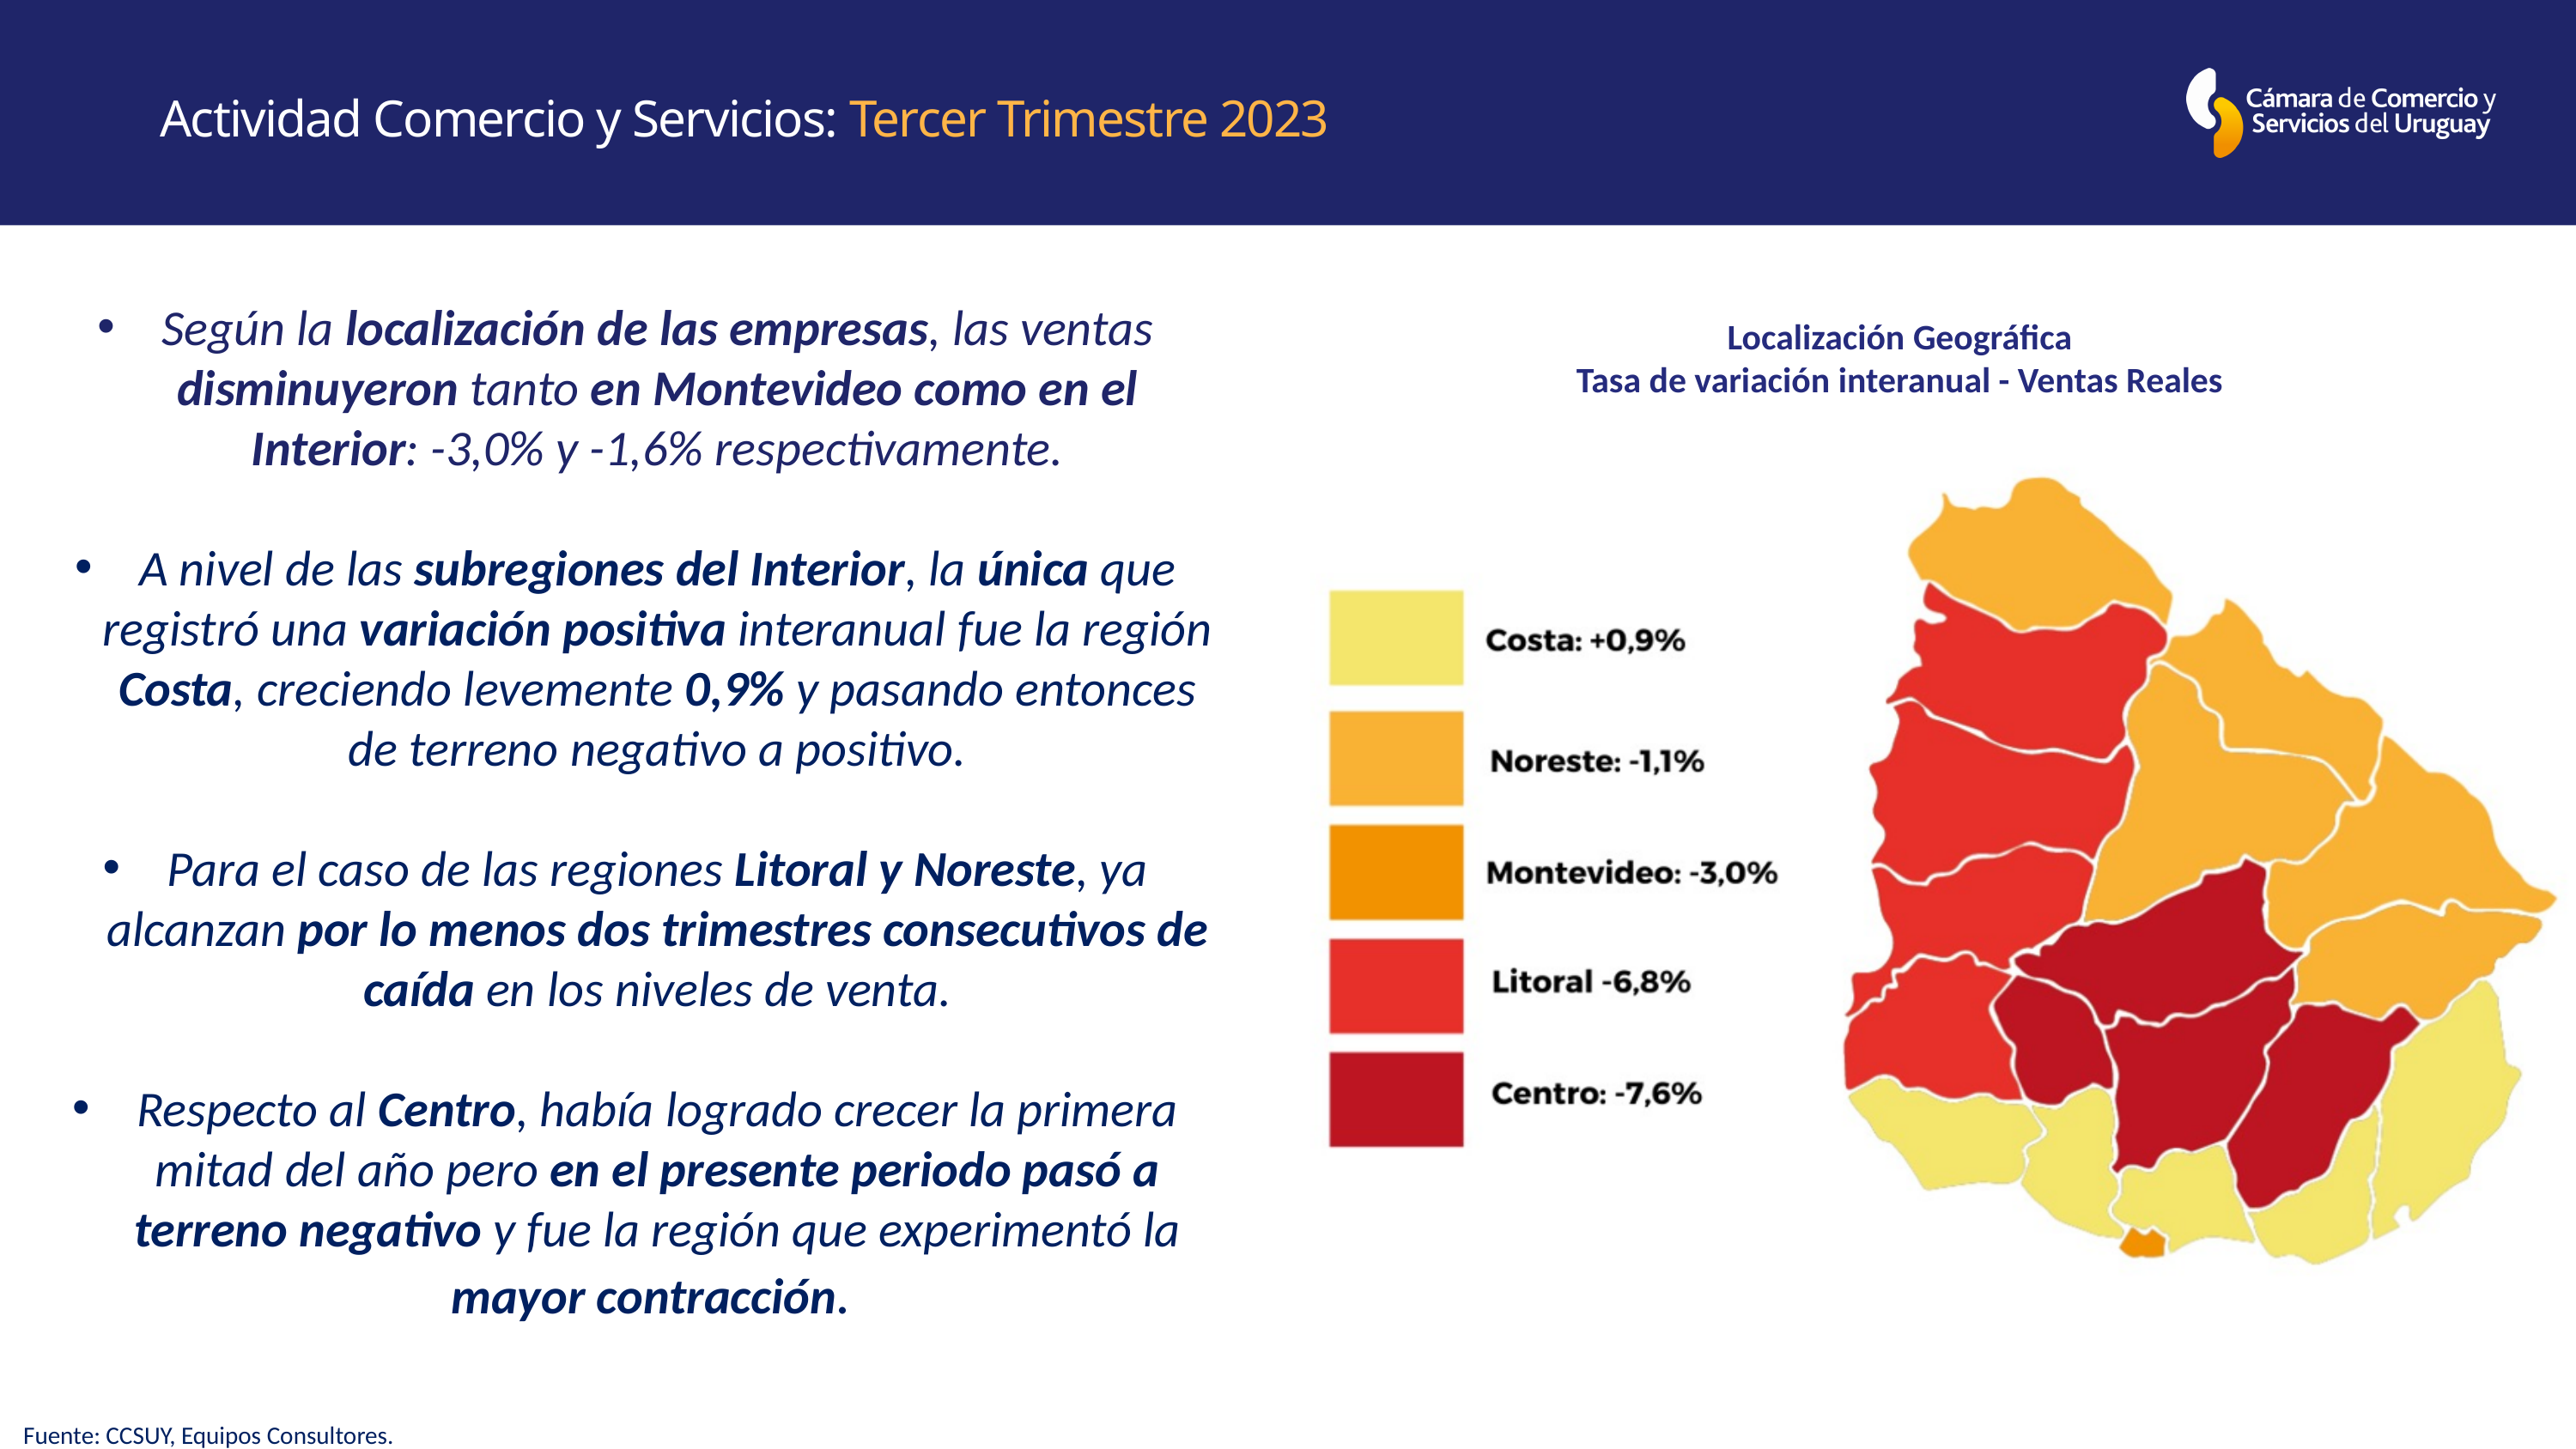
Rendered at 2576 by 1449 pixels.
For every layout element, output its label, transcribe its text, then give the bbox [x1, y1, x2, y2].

picture [2186, 67, 2497, 158]
text_box Según la localización de las empresas, las ventas disminuyeron tanto en Montevideo como en el Interior: -3,0% y -1,6% respectivamente. A nivel de las subregiones del Interior, la única que registró una variación positiva interanual fue la región Costa, creciendo levemente 0,9% y pasando entonces de terreno negativo a positivo. Para el caso de las regiones Litoral y Noreste, ya alcanzan por lo menos dos trimestres consecutivos de caída en los niveles de venta. Respecto al Centro, había logrado crecer la primera mitad del año pero en el presente periodo pasó a terreno negativo y fue la región que experimentó la mayor contracción. [23, 288, 1228, 1449]
picture [1304, 447, 2576, 1291]
text_box Fuente: CCSUY, Equipos Consultores. [23, 1383, 816, 1449]
text_box Actividad Comercio y Servicios: Tercer Trimestre 2023 [160, 82, 1676, 148]
text_box [0, 0, 2576, 226]
text_box Localización Geográfica Tasa de variación interanual - Ventas Reales [1416, 307, 2383, 406]
